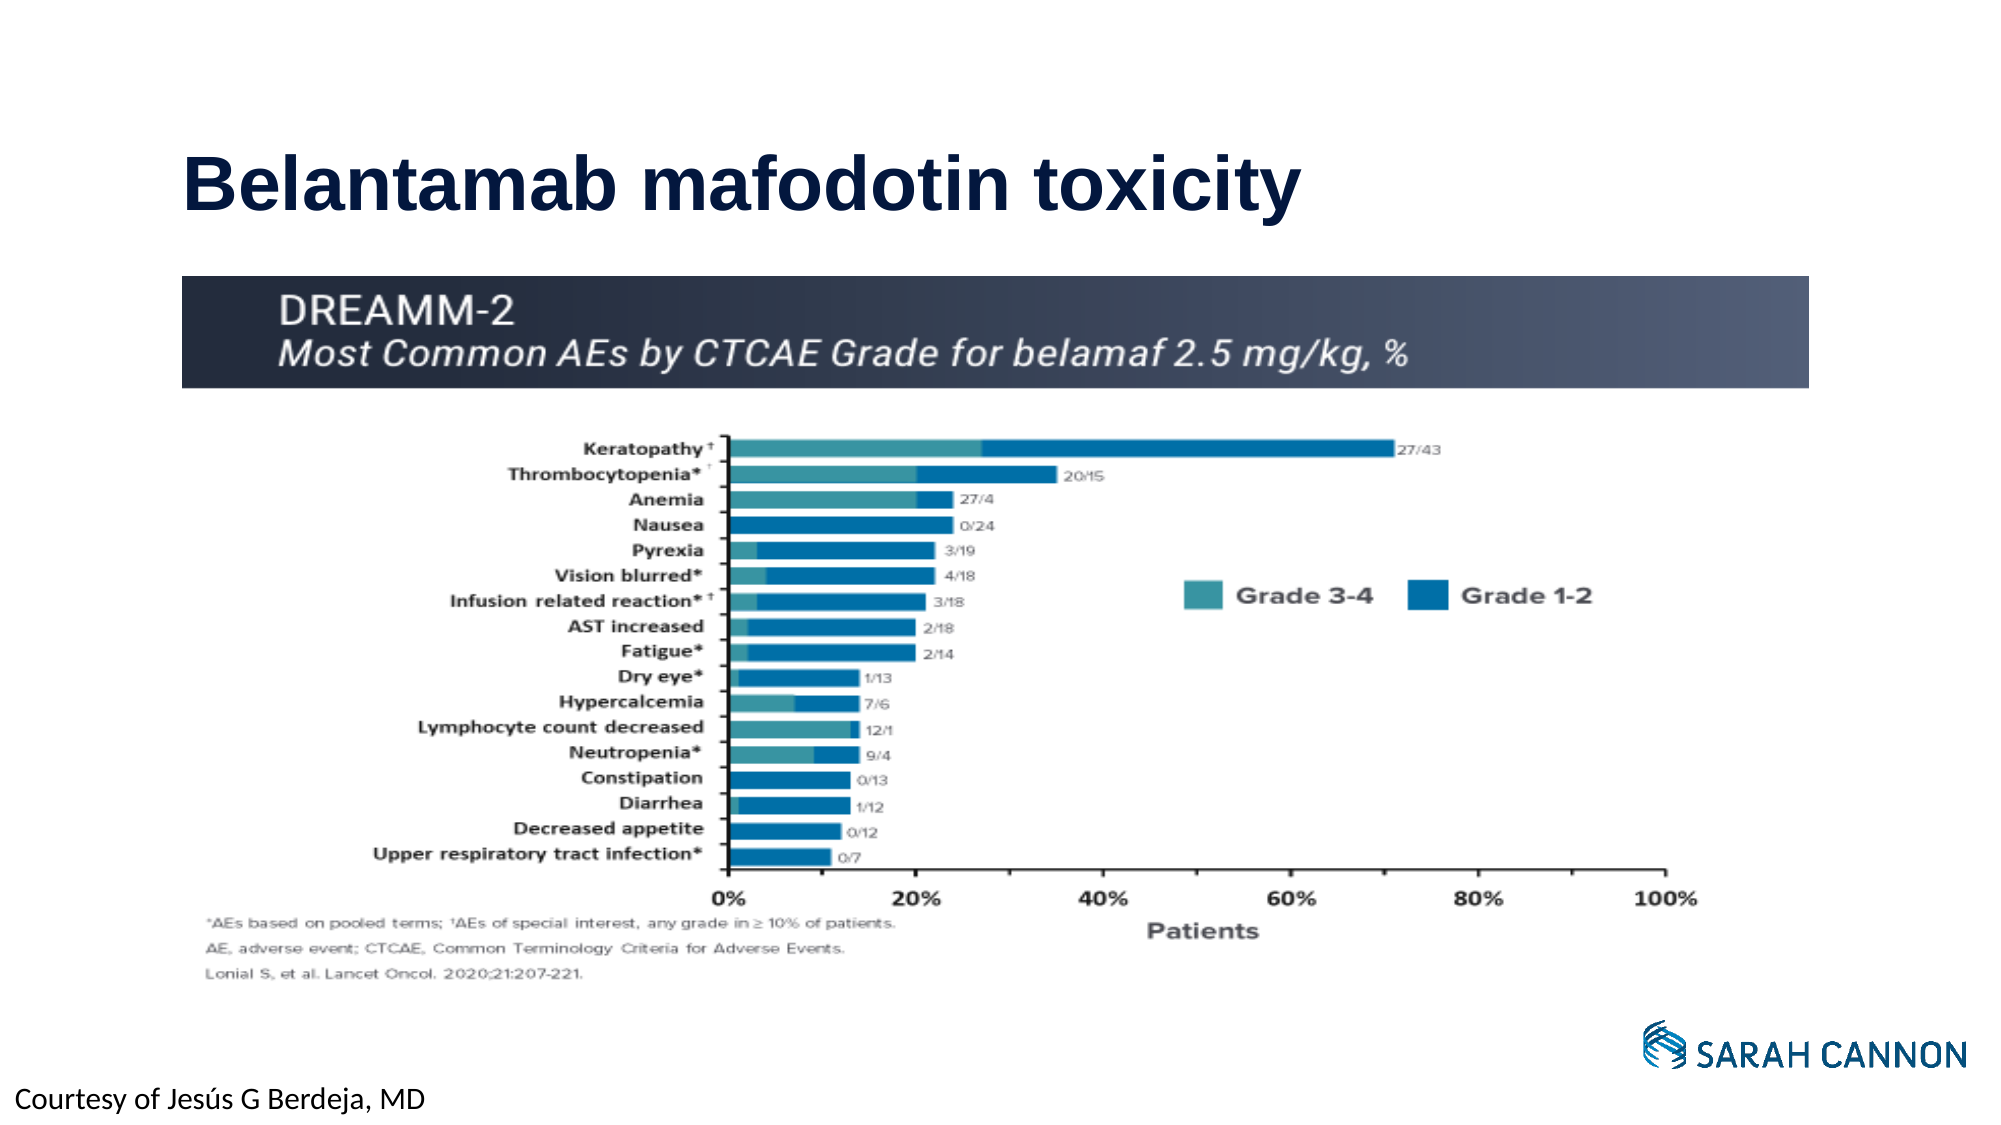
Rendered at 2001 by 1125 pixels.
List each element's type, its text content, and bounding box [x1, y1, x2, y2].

picture [1643, 1020, 1966, 1079]
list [182, 276, 1809, 989]
title Belantamab mafodotin toxicity [182, 47, 1892, 226]
text_box Courtesy of Jesús G Berdeja, MD [0, 1070, 523, 1123]
